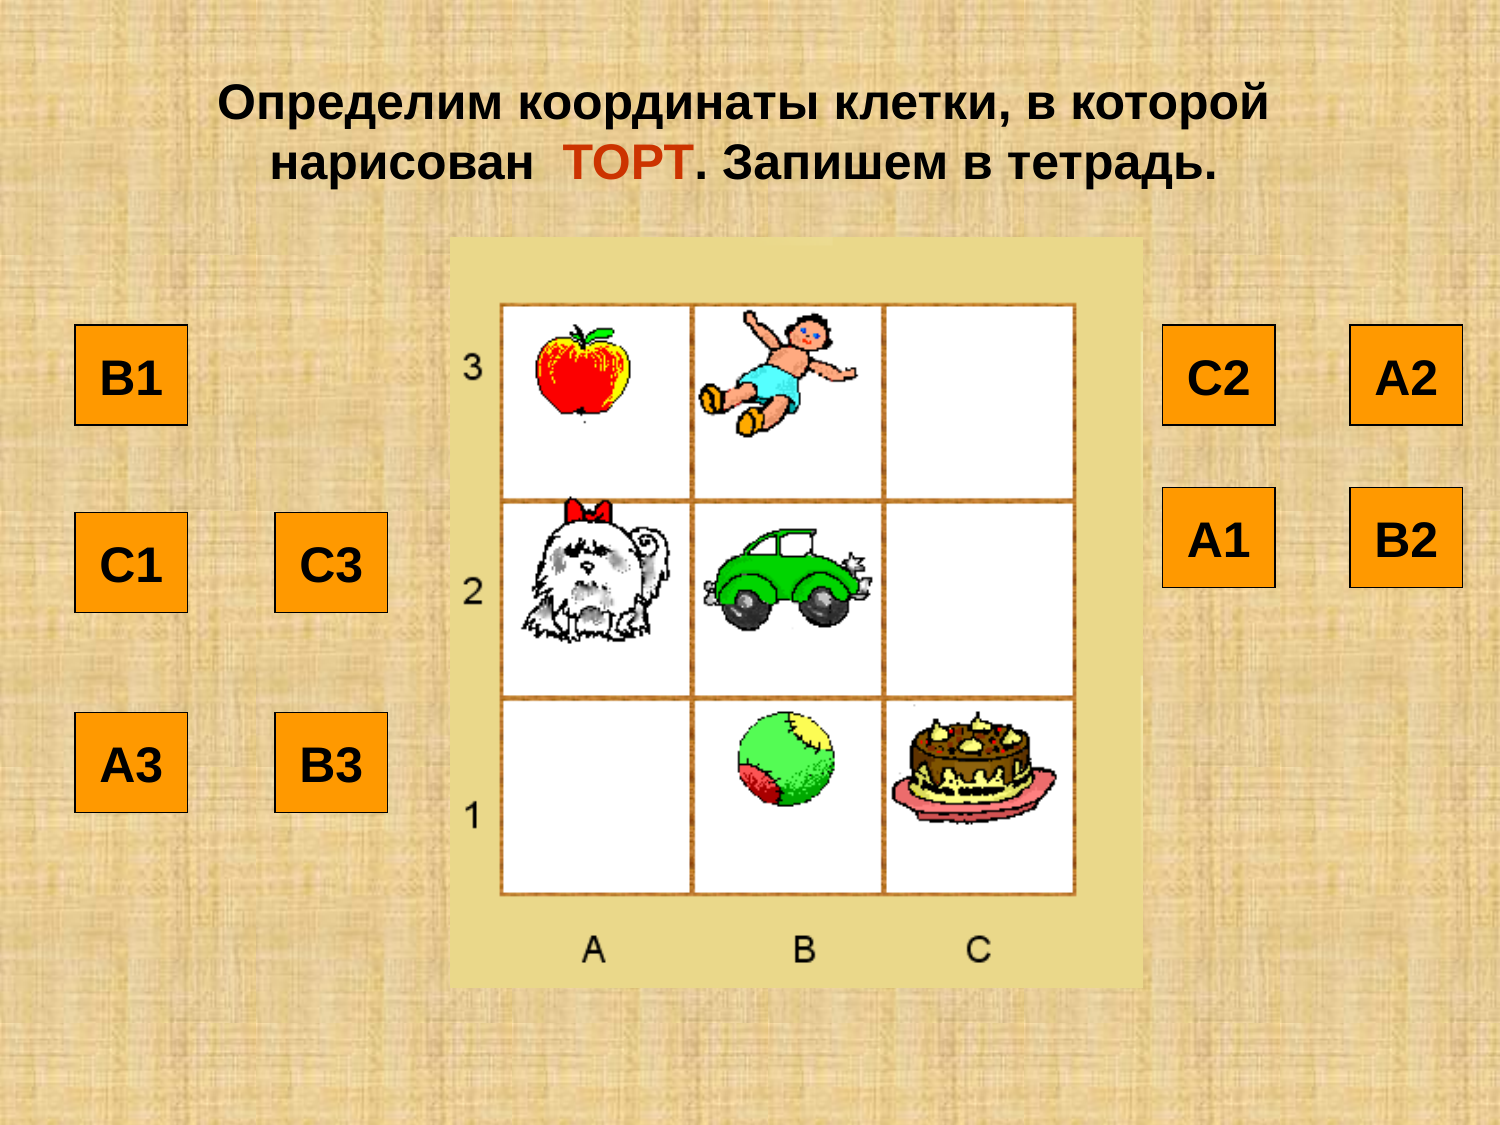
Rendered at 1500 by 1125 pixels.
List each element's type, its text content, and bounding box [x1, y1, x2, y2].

picture [0, 0, 1500, 1125]
text_box Определим координаты клетки, в которой нарисован ТОРТ. Запишем в тетрадь. [74, 62, 1413, 198]
text_box С2 [1162, 324, 1275, 425]
text_box А1 [1162, 487, 1275, 588]
text_box С1 [75, 512, 188, 613]
text_box А3 [75, 712, 188, 813]
text_box В3 [275, 712, 388, 813]
text_box В2 [1350, 487, 1463, 588]
text_box А2 [1350, 324, 1463, 425]
text_box В1 [75, 324, 188, 425]
text_box С3 [275, 512, 388, 613]
